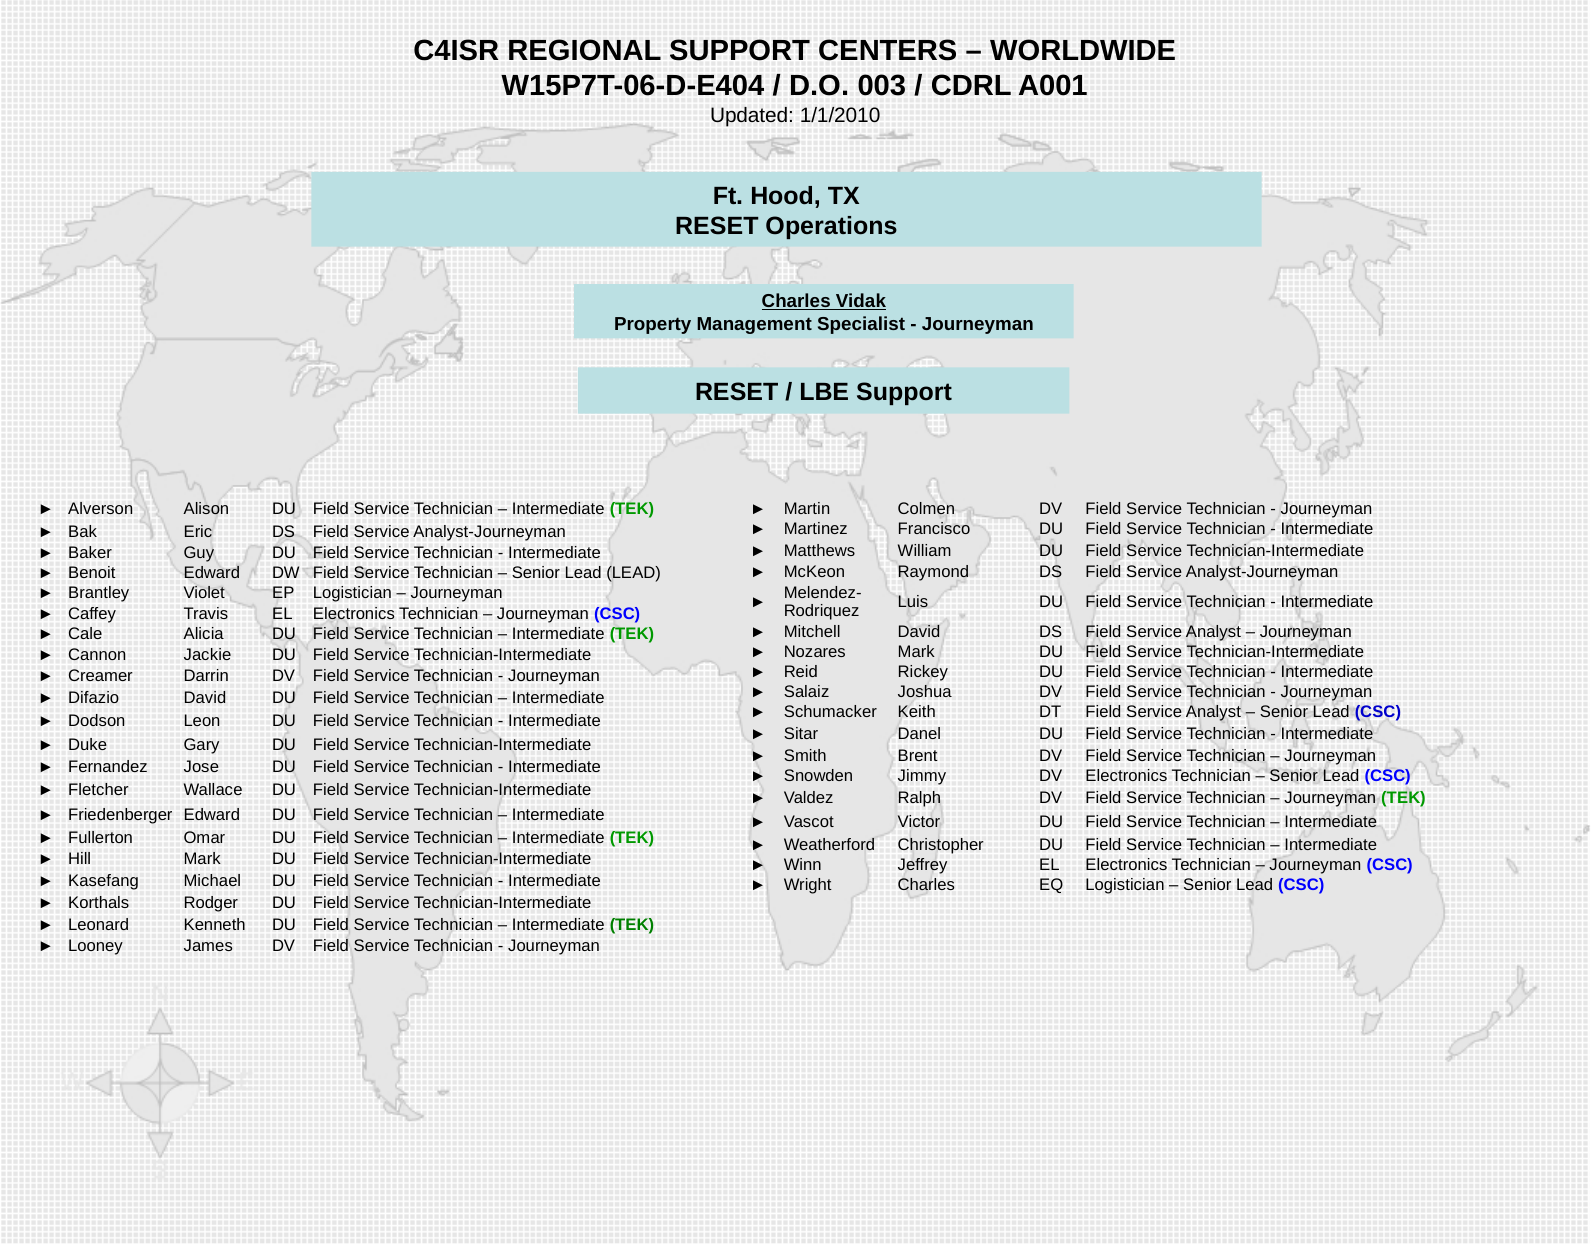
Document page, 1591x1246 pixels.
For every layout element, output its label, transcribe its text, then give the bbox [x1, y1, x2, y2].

table_cell ► [750, 766, 784, 786]
table_header Alison [183, 496, 272, 521]
table_cell Looney [68, 935, 183, 958]
table_cell Field Service Analyst-Journeyman [313, 521, 746, 542]
table_cell ► [750, 622, 784, 642]
table_cell Field Service Technician-Intermediate [313, 776, 746, 803]
table_cell Field Service Technician – Senior Lead (LEAD) [313, 563, 746, 583]
table_cell Gary [183, 732, 272, 756]
table_cell Field Service Technician-Intermediate [313, 732, 746, 756]
table_cell DU [272, 869, 313, 892]
table_cell Field Service Technician - Intermediate [1085, 582, 1555, 622]
table_cell McKeon [784, 562, 898, 582]
table_cell ► [38, 709, 68, 732]
table_cell ► [38, 644, 68, 665]
table_cell Wright [784, 875, 898, 895]
table_cell Field Service Technician - Intermediate [1085, 662, 1555, 682]
table_cell Leon [183, 709, 272, 732]
table_cell ► [750, 519, 784, 539]
table_cell ► [750, 702, 784, 722]
table_cell ► [750, 875, 784, 895]
table_cell ► [750, 834, 784, 855]
table_cell ► [38, 521, 68, 542]
table_cell Leonard [68, 915, 183, 935]
text_box Charles Vidak Property Management Specialist - Journeyman [574, 284, 1074, 339]
table_cell Cale [68, 624, 183, 644]
table_cell Logistician – Senior Lead (CSC) [1085, 875, 1555, 895]
table_cell DU [272, 803, 313, 827]
table_cell Francisco [898, 519, 1039, 539]
table_cell ► [38, 869, 68, 892]
table_cell Field Service Technician - Intermediate [313, 709, 746, 732]
table_cell Nozares [784, 642, 898, 662]
table_cell Field Service Analyst – Senior Lead (CSC) [1085, 702, 1555, 722]
table_cell David [183, 687, 272, 709]
table_cell ► [750, 582, 784, 622]
table_cell DV [272, 665, 313, 687]
table_cell Benoit [68, 563, 183, 583]
table_cell DT [1039, 702, 1085, 722]
table_cell ► [750, 539, 784, 562]
table_cell ► [750, 786, 784, 810]
table_cell Field Service Technician – Intermediate (TEK) [313, 827, 746, 849]
table_cell Vascot [784, 810, 898, 834]
table_cell Brent [898, 746, 1039, 766]
table_cell DU [1039, 834, 1085, 855]
table_cell Field Service Technician – Intermediate [1085, 834, 1555, 855]
table_cell DV [272, 935, 313, 958]
table_cell Fullerton [68, 827, 183, 849]
table_cell Duke [68, 732, 183, 756]
table_cell DU [1039, 519, 1085, 539]
table_cell EL [272, 603, 313, 624]
table_cell Cannon [68, 644, 183, 665]
table_cell Field Service Technician-Intermediate [313, 849, 746, 869]
table_cell Field Service Analyst – Journeyman [1085, 622, 1555, 642]
table_cell Field Service Technician - Intermediate [313, 756, 746, 776]
table_header Martin [784, 498, 898, 519]
table_cell ► [38, 563, 68, 583]
picture [0, 0, 1591, 1245]
table_cell Electronics Technician – Journeyman (CSC) [313, 603, 746, 624]
table_cell Caffey [68, 603, 183, 624]
table_cell Travis [183, 603, 272, 624]
table_cell ► [750, 642, 784, 662]
table_cell Field Service Technician – Intermediate [1085, 810, 1555, 834]
table_cell Field Service Technician-Intermediate [1085, 539, 1555, 562]
table_cell Mark [183, 849, 272, 869]
table_cell Matthews [784, 539, 898, 562]
table_cell Difazio [68, 687, 183, 709]
table_cell ► [38, 935, 68, 958]
table_cell DU [1039, 662, 1085, 682]
table_cell Jackie [183, 644, 272, 665]
table_cell Fletcher [68, 776, 183, 803]
table_cell Creamer [68, 665, 183, 687]
table_cell Field Service Technician – Intermediate (TEK) [313, 915, 746, 935]
table_cell Bak [68, 521, 183, 542]
table_cell DU [272, 915, 313, 935]
table_cell Victor [898, 810, 1039, 834]
table_cell ► [38, 732, 68, 756]
table_cell DU [272, 644, 313, 665]
table_cell ► [38, 849, 68, 869]
table_header ► [38, 496, 68, 521]
table_cell ► [38, 665, 68, 687]
table_header Field Service Technician – Intermediate (TEK) [313, 496, 746, 521]
table_cell Fernandez [68, 756, 183, 776]
table_cell Field Service Technician – Journeyman (TEK) [1085, 786, 1555, 810]
table_cell DU [272, 687, 313, 709]
table_cell Jimmy [898, 766, 1039, 786]
table_cell DV [1039, 682, 1085, 702]
table_cell Field Service Technician - Journeyman [313, 665, 746, 687]
table_cell ► [38, 542, 68, 563]
table_cell Guy [183, 542, 272, 563]
table_cell Field Service Technician-Intermediate [1085, 642, 1555, 662]
table_cell Michael [183, 869, 272, 892]
table_cell Christopher [898, 834, 1039, 855]
table_header Colmen [898, 498, 1039, 519]
table_cell Electronics Technician – Journeyman (CSC) [1085, 855, 1555, 875]
table_cell David [898, 622, 1039, 642]
table_cell DU [1039, 810, 1085, 834]
table_cell Charles [898, 875, 1039, 895]
table_cell ► [750, 662, 784, 682]
table_cell Darrin [183, 665, 272, 687]
table_cell Violet [183, 583, 272, 603]
table_cell Field Service Technician - Journeyman [313, 935, 746, 958]
table_cell ► [38, 624, 68, 644]
table_cell ► [750, 562, 784, 582]
table_cell Joshua [898, 682, 1039, 702]
table_cell DU [272, 849, 313, 869]
table_cell DS [1039, 622, 1085, 642]
table_cell ► [38, 892, 68, 915]
table_cell Luis [898, 582, 1039, 622]
table_cell DS [272, 521, 313, 542]
table_cell Salaiz [784, 682, 898, 702]
table_cell Mitchell [784, 622, 898, 642]
table_cell DU [272, 542, 313, 563]
text_box Ft. Hood, TX RESET Operations [311, 171, 1262, 247]
table_cell Rickey [898, 662, 1039, 682]
table_cell Field Service Technician – Intermediate [313, 687, 746, 709]
table_cell ► [750, 855, 784, 875]
table_cell Martinez [784, 519, 898, 539]
table_cell Eric [183, 521, 272, 542]
table_cell EQ [1039, 875, 1085, 895]
table_cell James [183, 935, 272, 958]
table_cell Field Service Technician - Intermediate [1085, 519, 1555, 539]
table_cell Baker [68, 542, 183, 563]
table_cell ► [38, 776, 68, 803]
table_cell Danel [898, 722, 1039, 746]
table_header ► [750, 498, 784, 519]
table_cell Ralph [898, 786, 1039, 810]
table_cell Valdez [784, 786, 898, 810]
table_cell DW [272, 563, 313, 583]
table_cell DU [272, 732, 313, 756]
table_cell ► [750, 722, 784, 746]
table_cell Electronics Technician – Senior Lead (CSC) [1085, 766, 1555, 786]
table_cell Kasefang [68, 869, 183, 892]
table_cell DU [1039, 582, 1085, 622]
table_header Field Service Technician - Journeyman [1085, 498, 1555, 519]
table_cell ► [38, 603, 68, 624]
table_cell ► [38, 756, 68, 776]
table_header Alverson [68, 496, 183, 521]
table_cell DV [1039, 746, 1085, 766]
table_cell Field Service Analyst-Journeyman [1085, 562, 1555, 582]
table_cell Hill [68, 849, 183, 869]
table_cell DV [1039, 766, 1085, 786]
table_cell ► [750, 810, 784, 834]
table_cell EL [1039, 855, 1085, 875]
table_header DV [1039, 498, 1085, 519]
table_cell ► [750, 746, 784, 766]
table_cell Reid [784, 662, 898, 682]
table_cell Field Service Technician - Intermediate [1085, 722, 1555, 746]
table_cell Snowden [784, 766, 898, 786]
table_cell DU [272, 624, 313, 644]
table_cell DV [1039, 786, 1085, 810]
table_cell Raymond [898, 562, 1039, 582]
table_cell Melendez- Rodriquez [784, 582, 898, 622]
table_cell Field Service Technician-Intermediate [313, 892, 746, 915]
table_cell Korthals [68, 892, 183, 915]
table_cell Friedenberger [68, 803, 183, 827]
table_cell ► [38, 583, 68, 603]
table_cell DU [272, 756, 313, 776]
table_cell Logistician – Journeyman [313, 583, 746, 603]
table_cell ► [38, 827, 68, 849]
text_box C4ISR REGIONAL SUPPORT CENTERS – WORLDWIDE W15P7T-06-D-E404 / D.O. 003 / CDRL A001 Updated: 1/1/2010 [413, 31, 1177, 127]
table_cell Brantley [68, 583, 183, 603]
table_cell Schumacker [784, 702, 898, 722]
table_cell EP [272, 583, 313, 603]
table_cell Jose [183, 756, 272, 776]
table_cell Field Service Technician - Intermediate [313, 542, 746, 563]
table_cell DU [1039, 642, 1085, 662]
table_cell DU [1039, 722, 1085, 746]
table_cell Edward [183, 563, 272, 583]
table_cell Sitar [784, 722, 898, 746]
table_cell Field Service Technician – Intermediate (TEK) [313, 624, 746, 644]
table_cell Weatherford [784, 834, 898, 855]
table_cell Field Service Technician - Intermediate [313, 869, 746, 892]
table_cell ► [750, 682, 784, 702]
table_cell ► [38, 687, 68, 709]
table_cell Jeffrey [898, 855, 1039, 875]
table_cell Smith [784, 746, 898, 766]
table_cell Rodger [183, 892, 272, 915]
table_cell DU [272, 709, 313, 732]
table_cell Omar [183, 827, 272, 849]
table_cell ► [38, 803, 68, 827]
table_cell Edward [183, 803, 272, 827]
table_cell Field Service Technician – Intermediate [313, 803, 746, 827]
table_cell Kenneth [183, 915, 272, 935]
table_cell ► [38, 915, 68, 935]
table_cell DU [272, 776, 313, 803]
table_cell DS [1039, 562, 1085, 582]
table_cell DU [1039, 539, 1085, 562]
table_cell Field Service Technician – Journeyman [1085, 746, 1555, 766]
table_header DU [272, 496, 313, 521]
table_cell Alicia [183, 624, 272, 644]
table_cell DU [272, 827, 313, 849]
table_cell Field Service Technician - Journeyman [1085, 682, 1555, 702]
table_cell William [898, 539, 1039, 562]
table_cell Winn [784, 855, 898, 875]
table_cell Wallace [183, 776, 272, 803]
table_cell Field Service Technician-Intermediate [313, 644, 746, 665]
table_cell Keith [898, 702, 1039, 722]
text_box RESET / LBE Support [577, 367, 1070, 414]
table_cell Mark [898, 642, 1039, 662]
table_cell Dodson [68, 709, 183, 732]
table_cell DU [272, 892, 313, 915]
